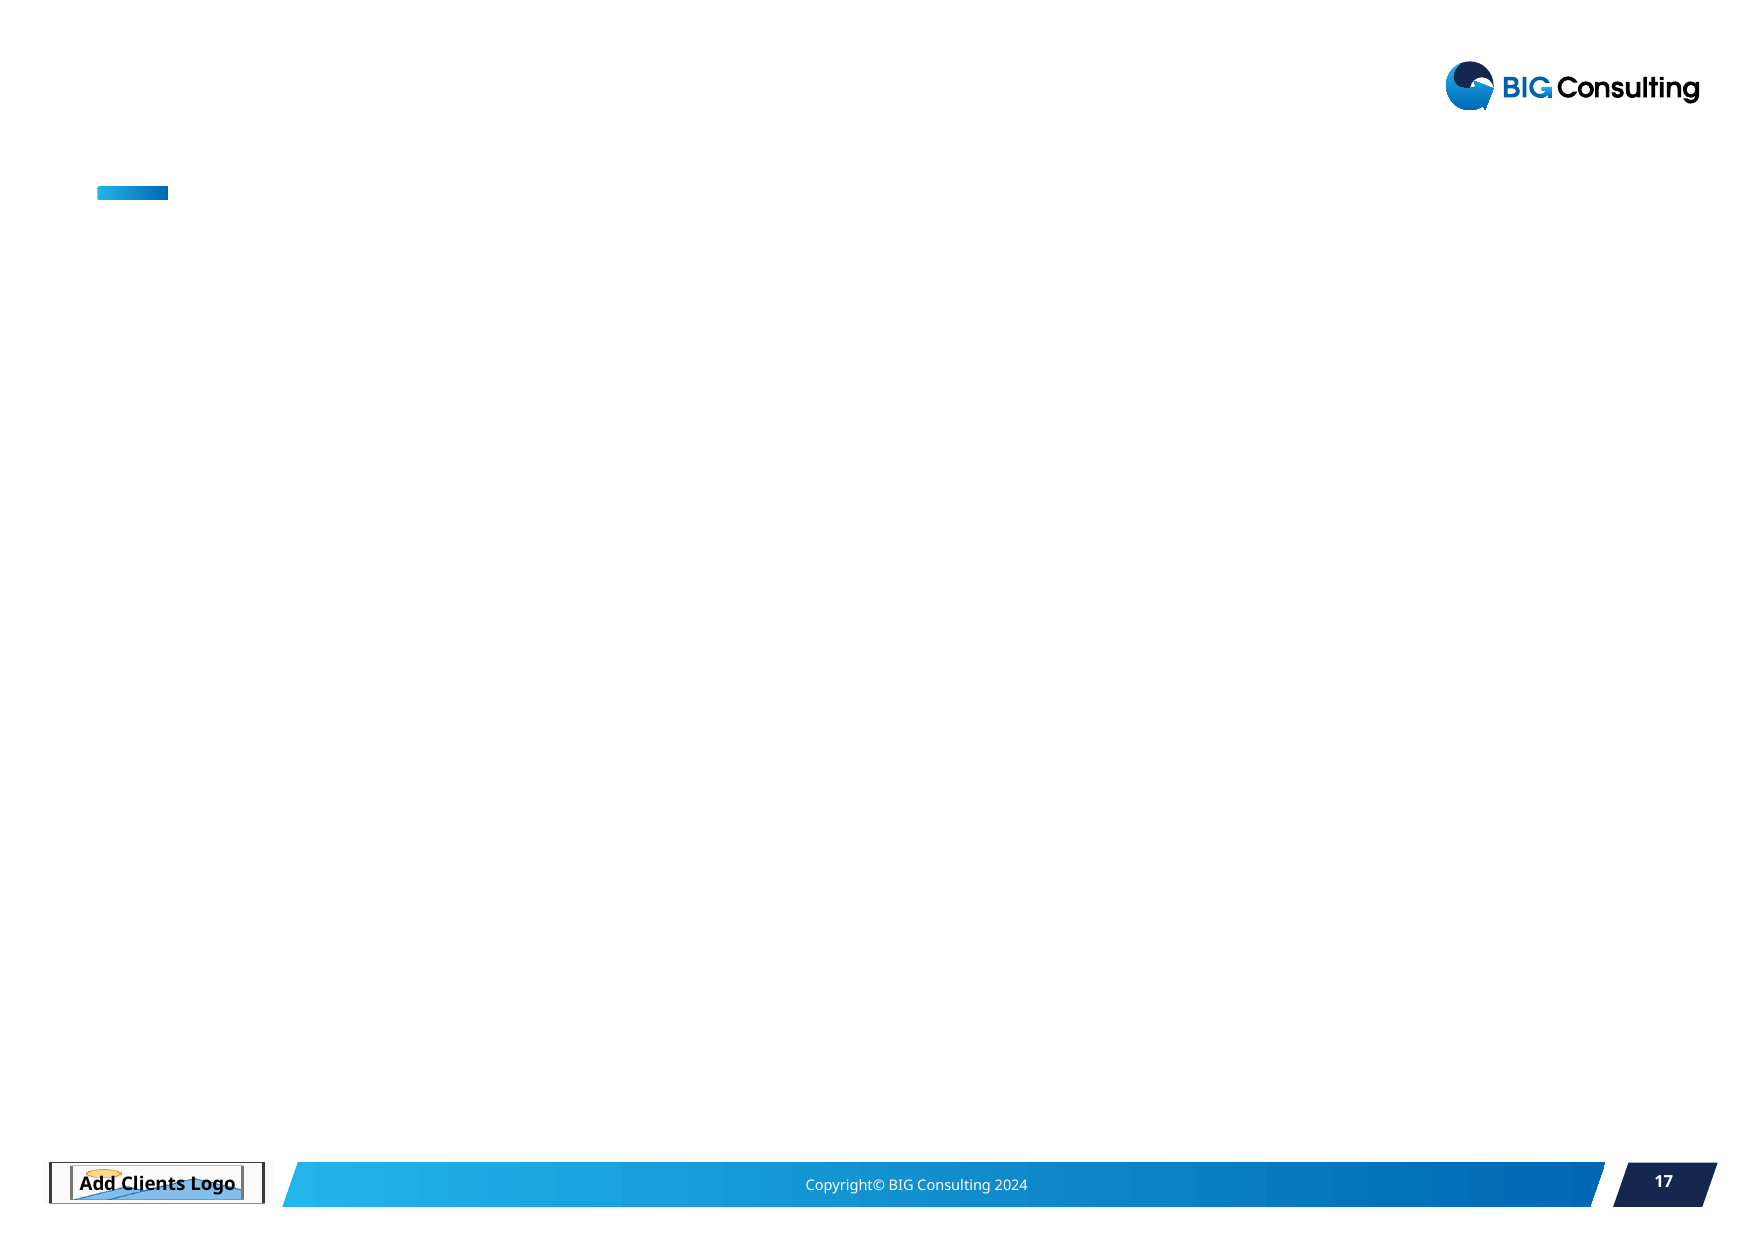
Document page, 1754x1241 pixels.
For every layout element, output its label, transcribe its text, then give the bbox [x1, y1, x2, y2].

picture [42, 1160, 273, 1205]
slide_number 17 [1625, 1167, 1703, 1198]
